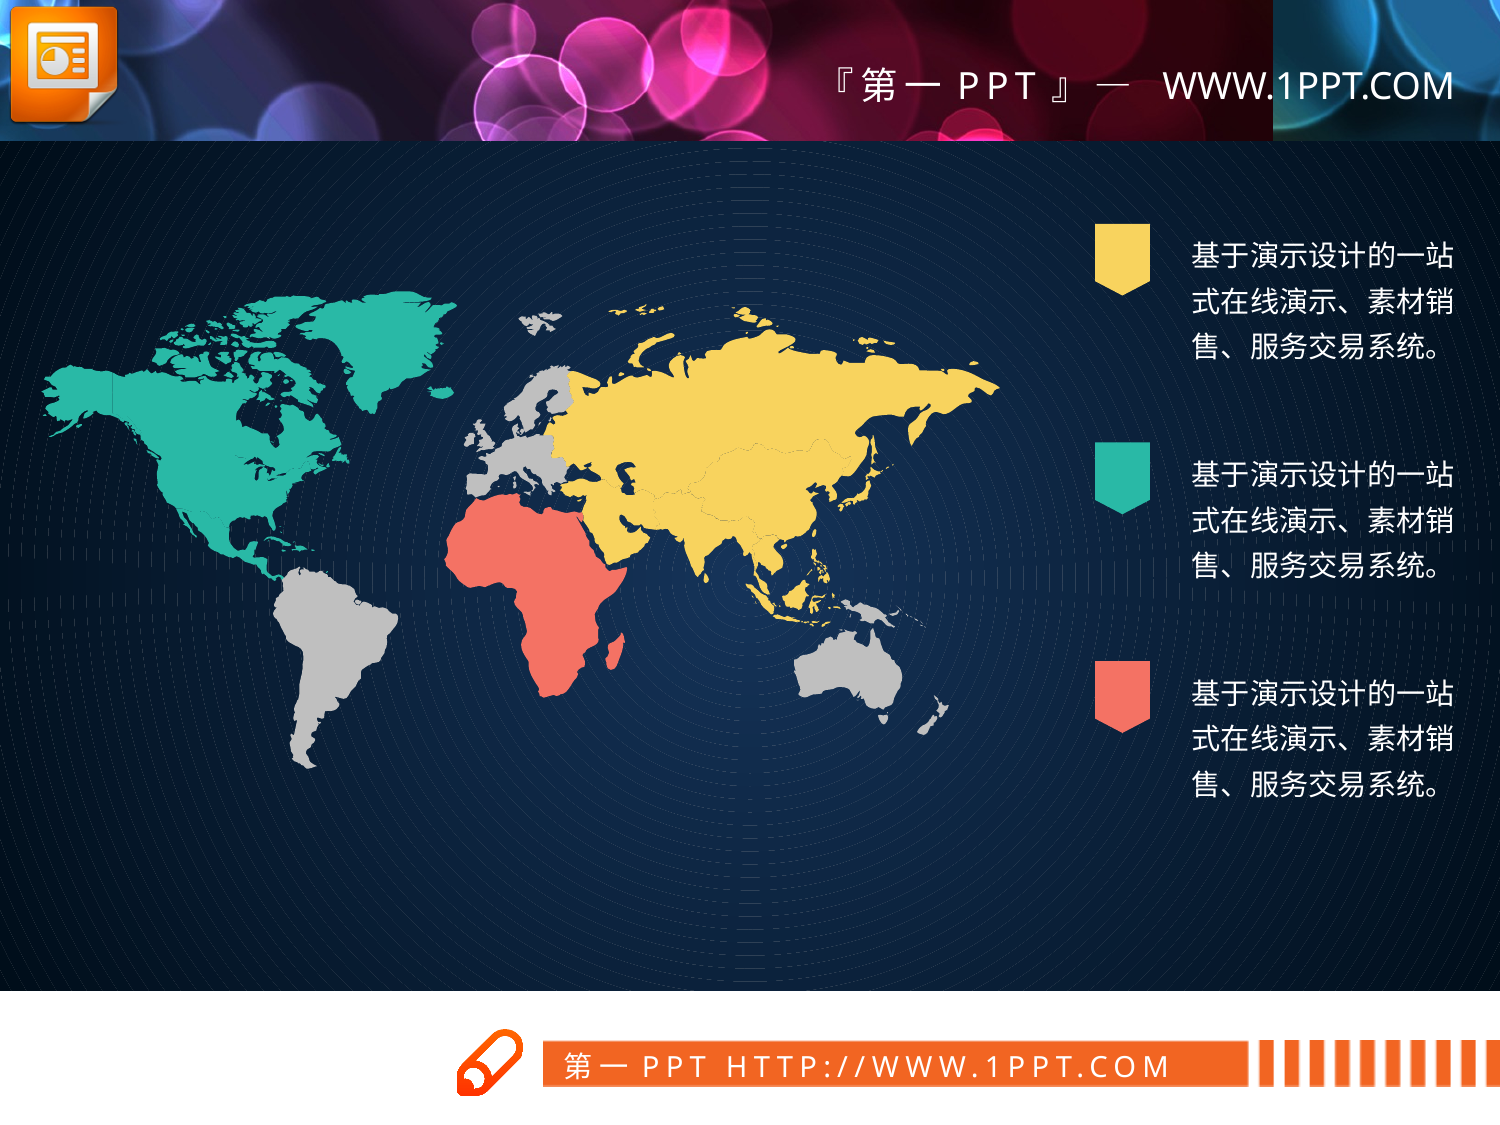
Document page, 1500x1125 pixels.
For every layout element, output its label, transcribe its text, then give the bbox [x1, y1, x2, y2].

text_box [41, 291, 458, 582]
text_box 基于演示设计的一站式在线演示、素材销售、服务交易系统。 [1176, 657, 1475, 809]
text_box [1095, 661, 1150, 733]
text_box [793, 635, 950, 736]
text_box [542, 303, 1001, 628]
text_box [463, 311, 537, 498]
picture [0, 0, 1500, 141]
text_box 基于演示设计的一站式在线演示、素材销售、服务交易系统。 [1176, 219, 1475, 371]
text_box [1095, 223, 1150, 296]
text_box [443, 506, 628, 698]
text_box 基于演示设计的一站式在线演示、素材销售、服务交易系统。 [1176, 438, 1475, 590]
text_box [272, 589, 399, 769]
picture [543, 1040, 1500, 1087]
text_box [1095, 442, 1150, 515]
